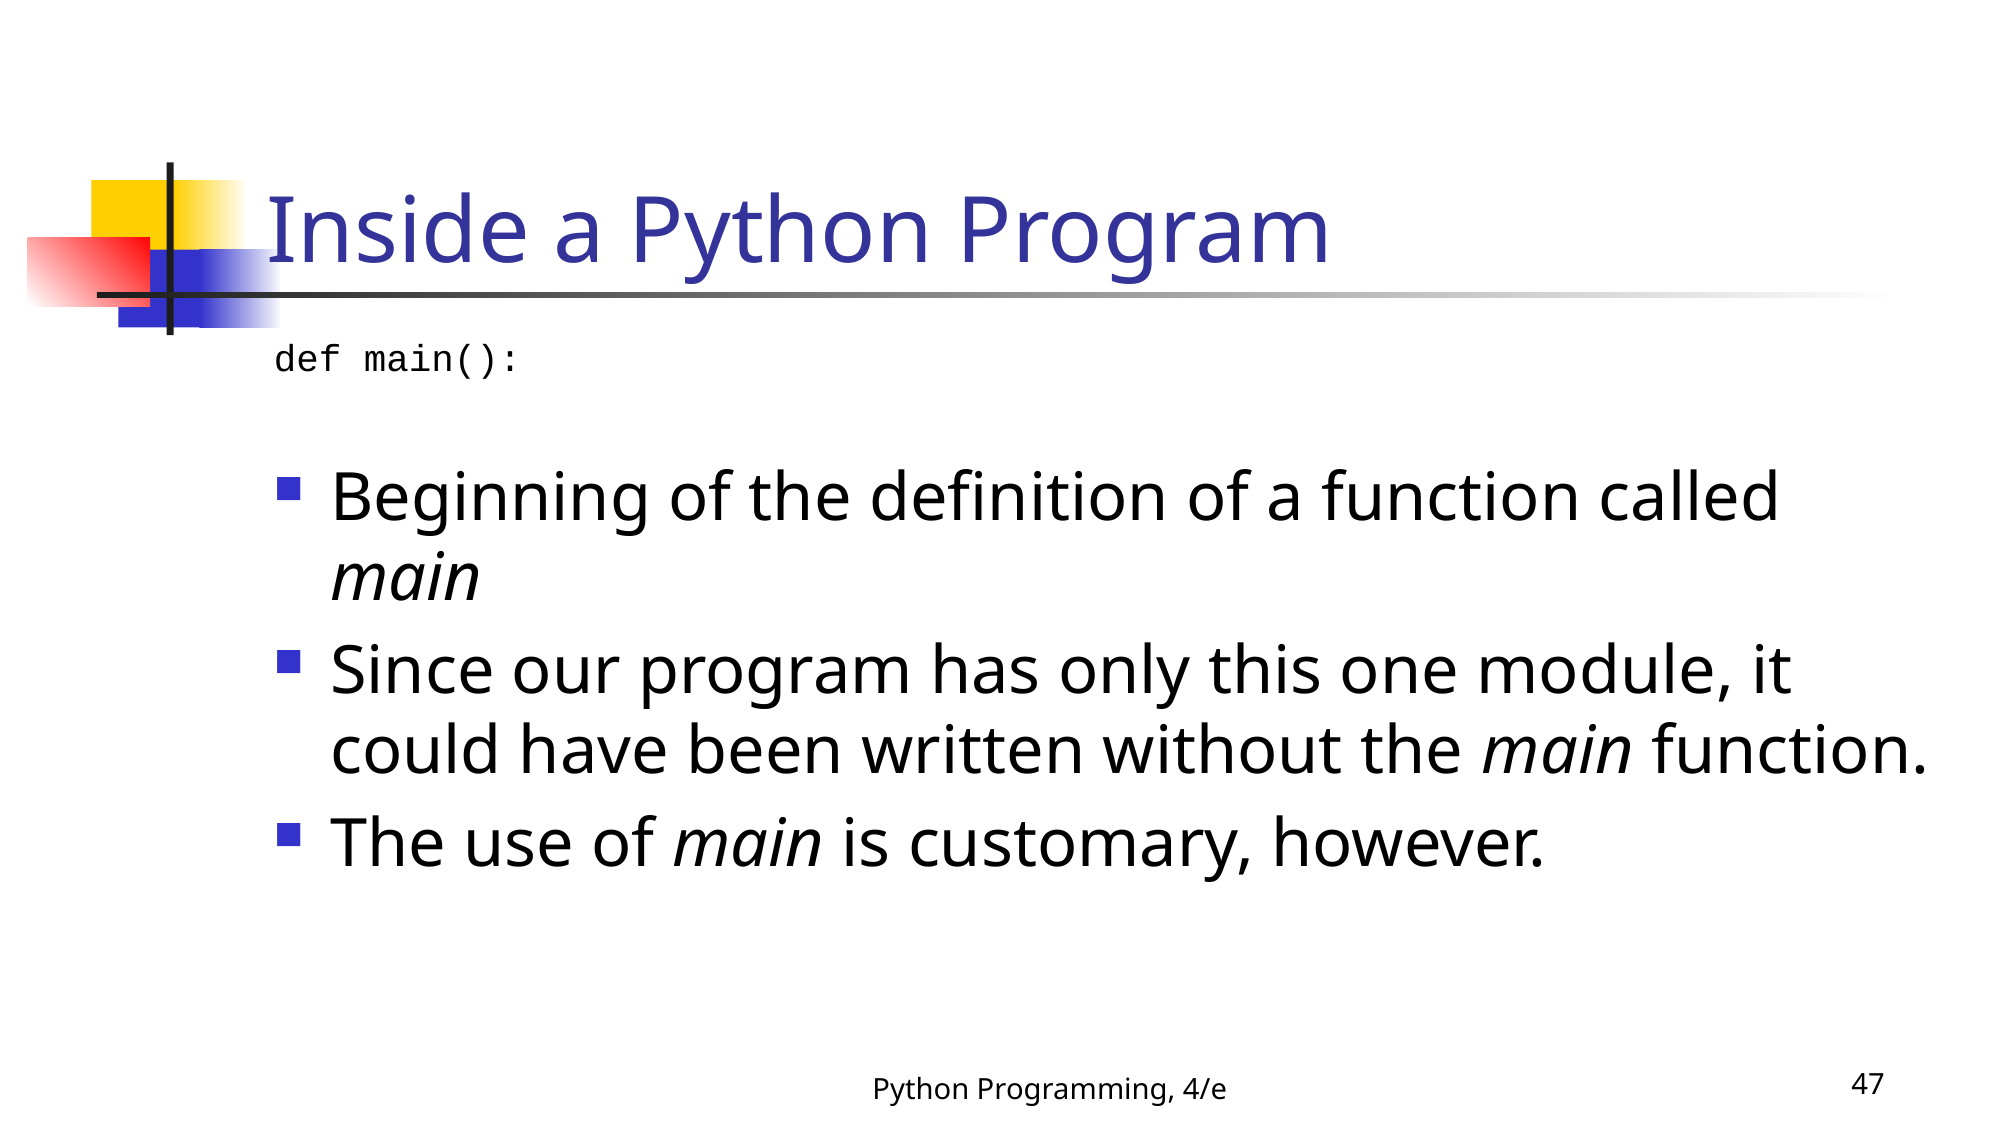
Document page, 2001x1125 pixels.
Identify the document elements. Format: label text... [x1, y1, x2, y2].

title Inside a Python Program [251, 101, 1957, 289]
list def main(): Beginning of the definition of a function called main Since our program has only this one module, it could have been written without the main function. The use of main is customary, however. [258, 331, 1959, 1006]
footer Python Programming, 4/e [733, 1037, 1367, 1113]
slide_number 47 [1483, 1037, 1901, 1113]
